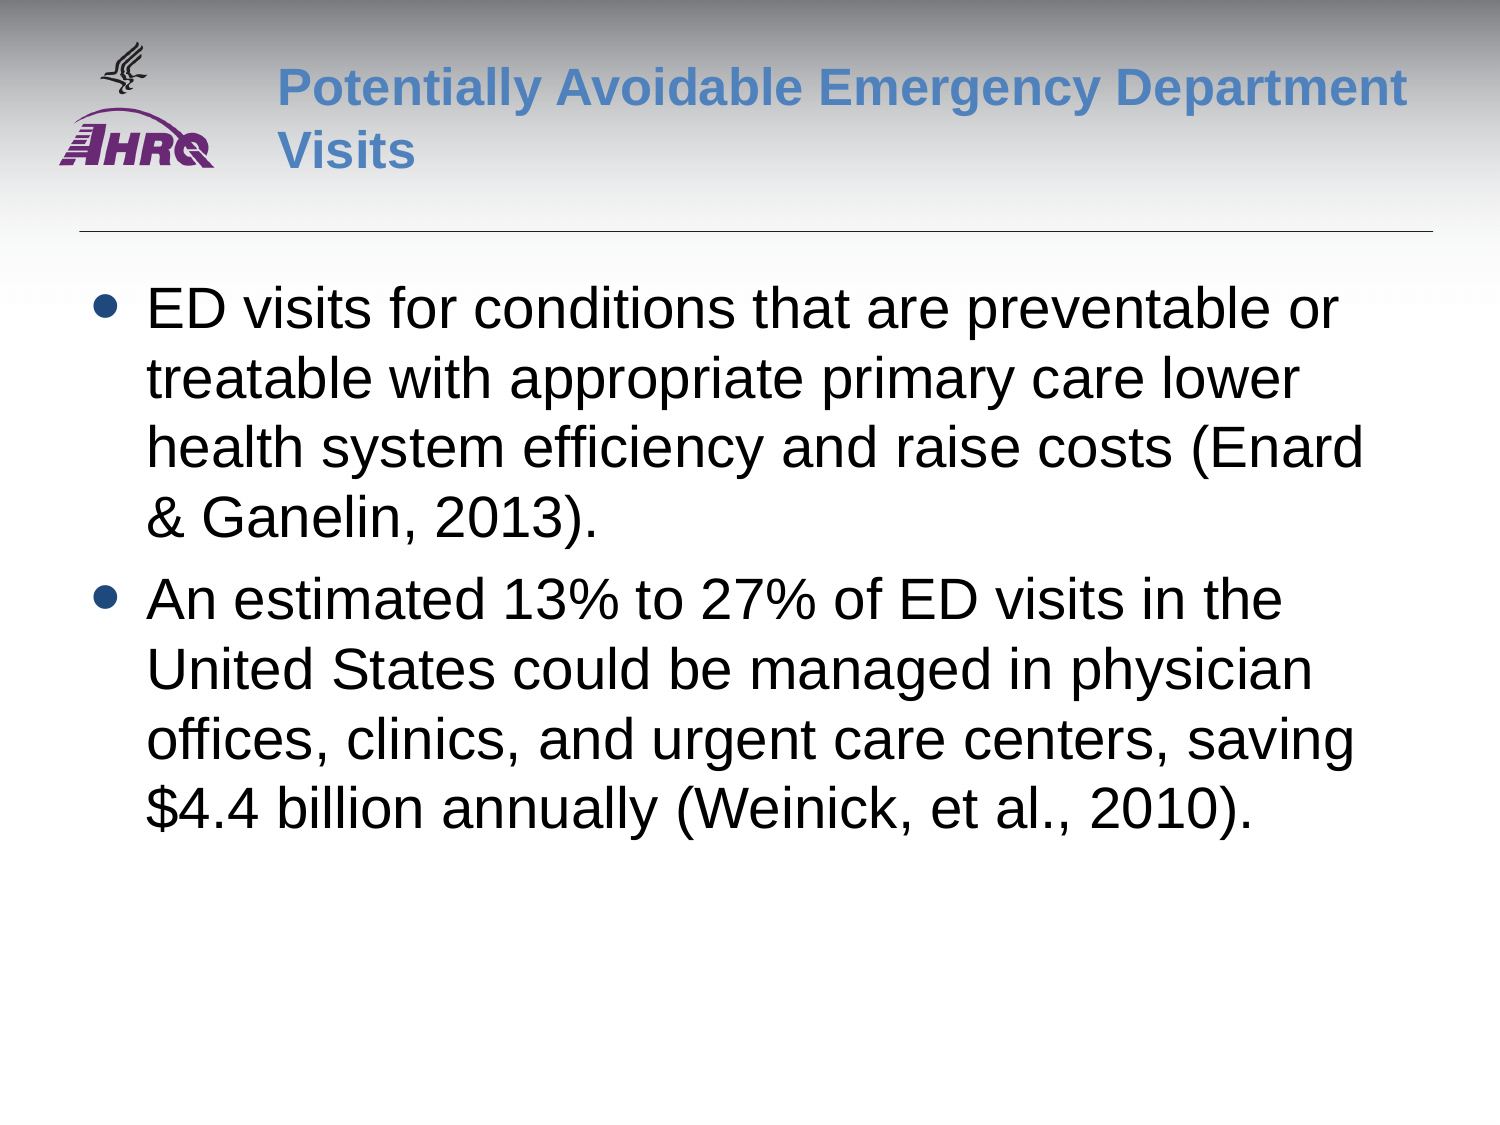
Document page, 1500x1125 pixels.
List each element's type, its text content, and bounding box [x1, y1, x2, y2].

list ED visits for conditions that are preventable or treatable with appropriate primary care lower health system efficiency and raise costs (Enard & Ganelin, 2013). An estimated 13% to 27% of ED visits in the United States could be managed in physician offices, clinics, and urgent care centers, saving $4.4 billion annually (Weinick, et al., 2010). [75, 262, 1425, 1005]
title Potentially Avoidable Emergency Department Visits [262, 45, 1425, 188]
picture [0, 0, 1500, 1125]
